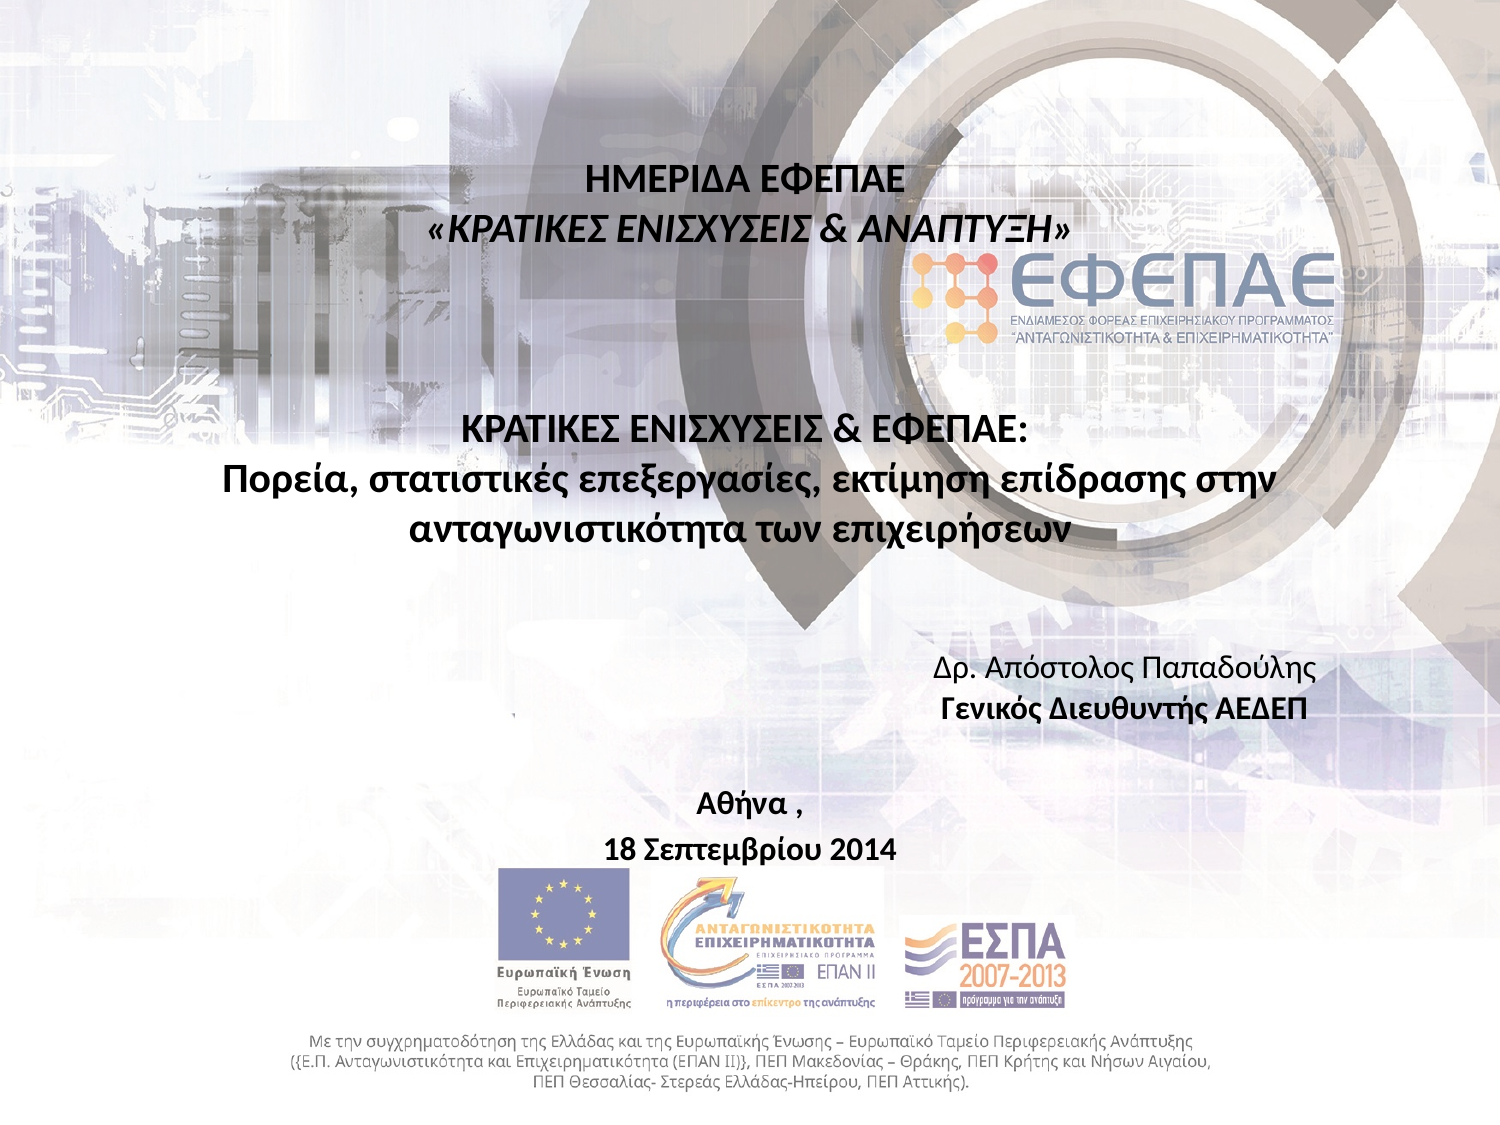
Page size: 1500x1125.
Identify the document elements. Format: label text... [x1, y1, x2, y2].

title ΗΜΕΡΙΔΑ ΕΦΕΠΑΕ «ΚΡΑΤΙΚΕΣ ΕΝΙΣΧΥΣΕΙΣ & ΑΝΑΠΤΥΞΗ» ΚΡΑΤΙΚΕΣ ΕΝΙΣΧΥΣΕΙΣ & ΕΦΕΠΑΕ: Πορεία, στατιστικές επεξεργασίες, εκτίμηση επίδρασης στην ανταγωνιστικότητα των επιχειρήσεων Δρ. Απόστολος Παπαδούλης Γενικός Διευθυντής ΑΕΔΕΠ [75, 117, 1425, 715]
list Αθήνα , 18 Σεπτεμβρίου 2014 [75, 773, 1425, 1005]
table_header ΚΜΑ [0, 0, 1500, 1125]
